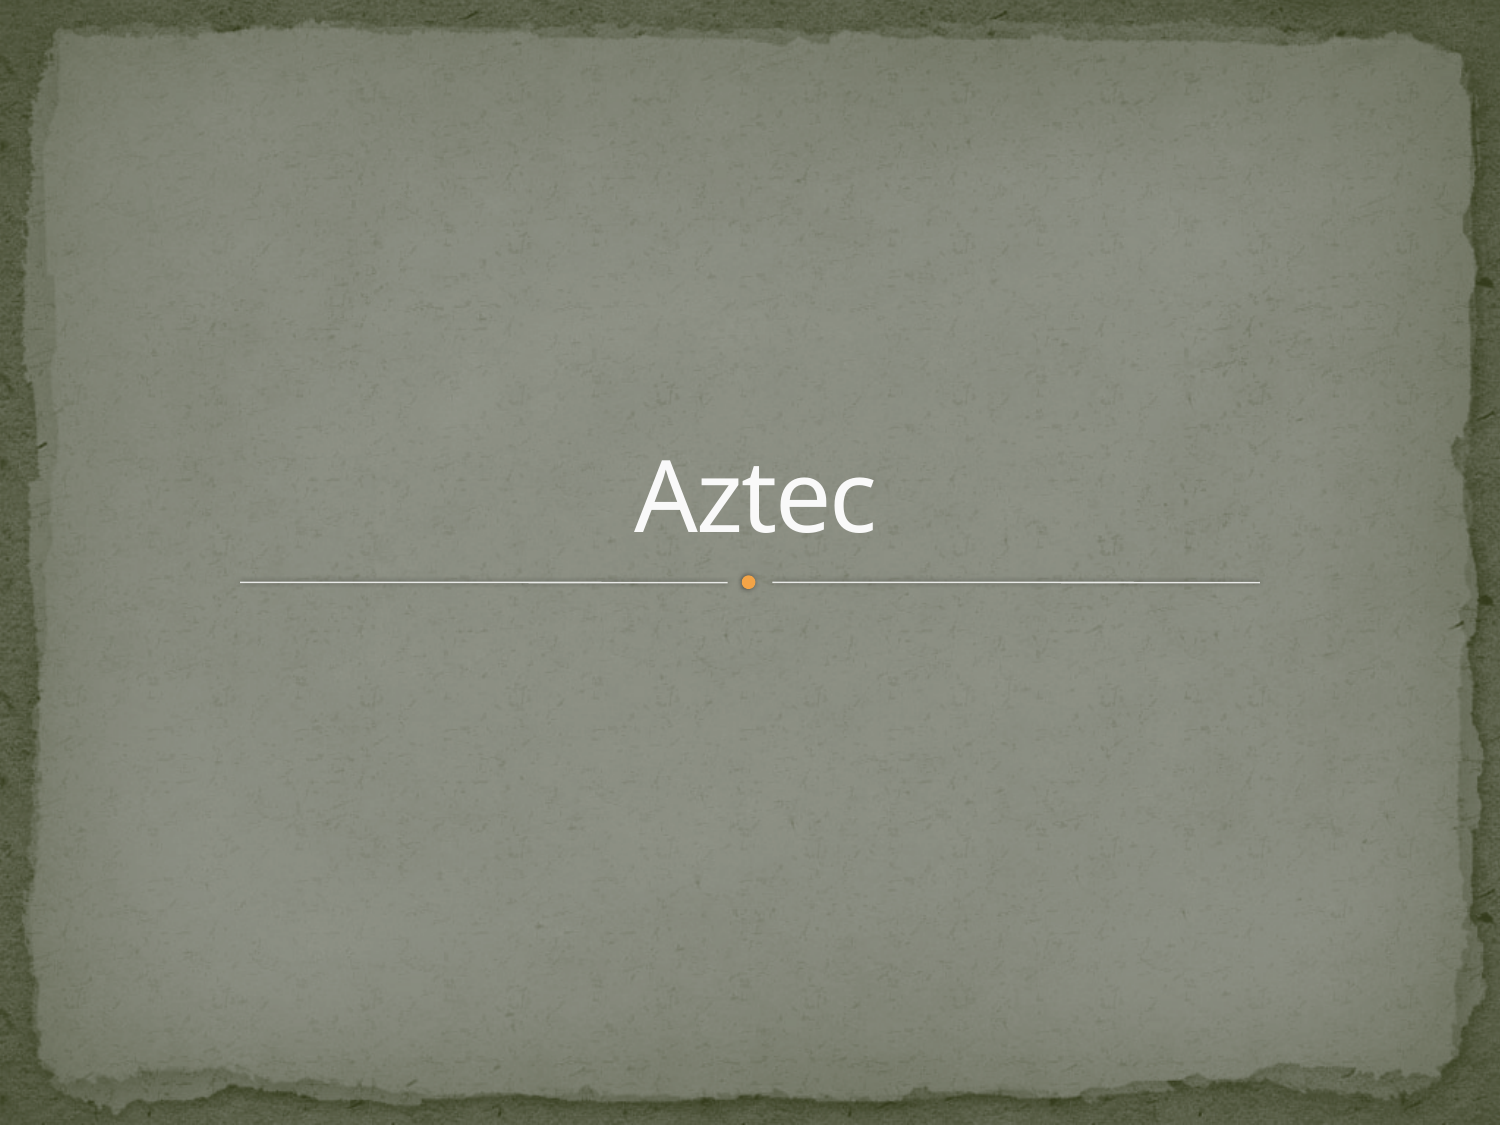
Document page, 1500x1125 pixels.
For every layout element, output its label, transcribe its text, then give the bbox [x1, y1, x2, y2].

title Aztec [74, 235, 1438, 561]
